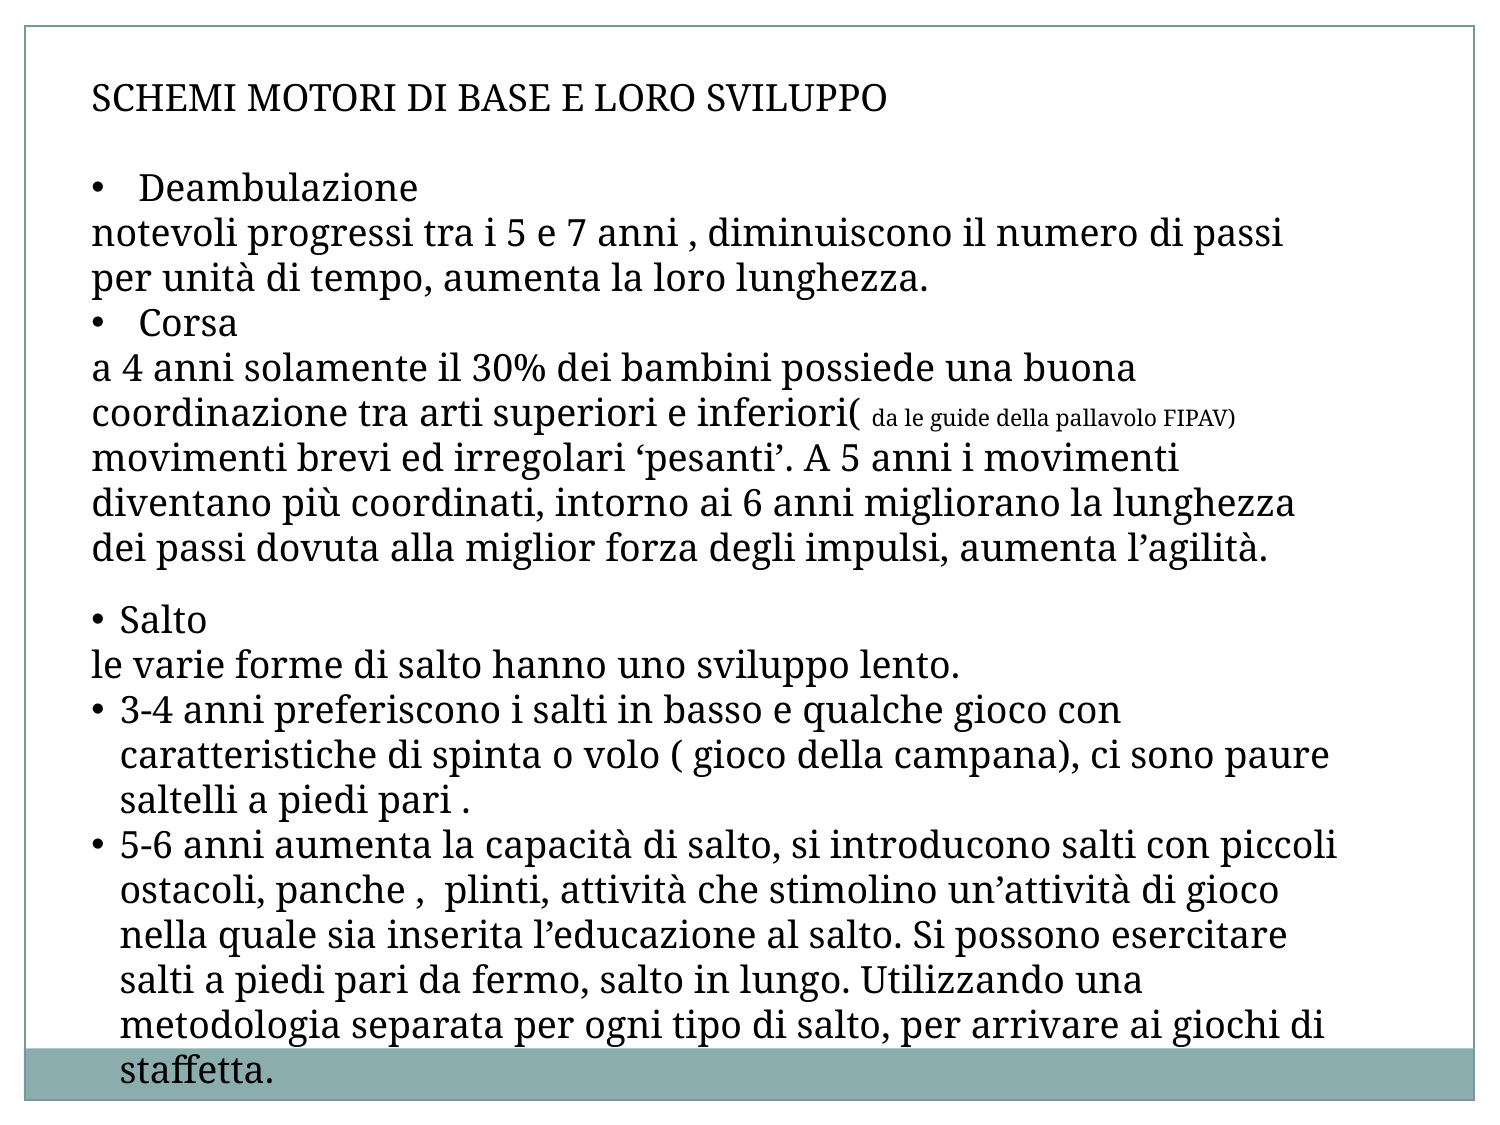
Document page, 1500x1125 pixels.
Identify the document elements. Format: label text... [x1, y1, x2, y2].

text_box SCHEMI MOTORI DI BASE E LORO SVILUPPO Deambulazione notevoli progressi tra i 5 e 7 anni , diminuiscono il numero di passi per unità di tempo, aumenta la loro lunghezza. Corsa a 4 anni solamente il 30% dei bambini possiede una buona coordinazione tra arti superiori e inferiori( da le guide della pallavolo FIPAV) movimenti brevi ed irregolari ‘pesanti’. A 5 anni i movimenti diventano più coordinati, intorno ai 6 anni migliorano la lunghezza dei passi dovuta alla miglior forza degli impulsi, aumenta l’agilità. Salto le varie forme di salto hanno uno sviluppo lento. 3-4 anni preferiscono i salti in basso e qualche gioco con caratteristiche di spinta o volo ( gioco della campana), ci sono paure saltelli a piedi pari . 5-6 anni aumenta la capacità di salto, si introducono salti con piccoli ostacoli, panche , plinti, attività che stimolino un’attività di gioco nella quale sia inserita l’educazione al salto. Si possono esercitare salti a piedi pari da fermo, salto in lungo. Utilizzando una metodologia separata per ogni tipo di salto, per arrivare ai giochi di staffetta. [76, 66, 1365, 1099]
